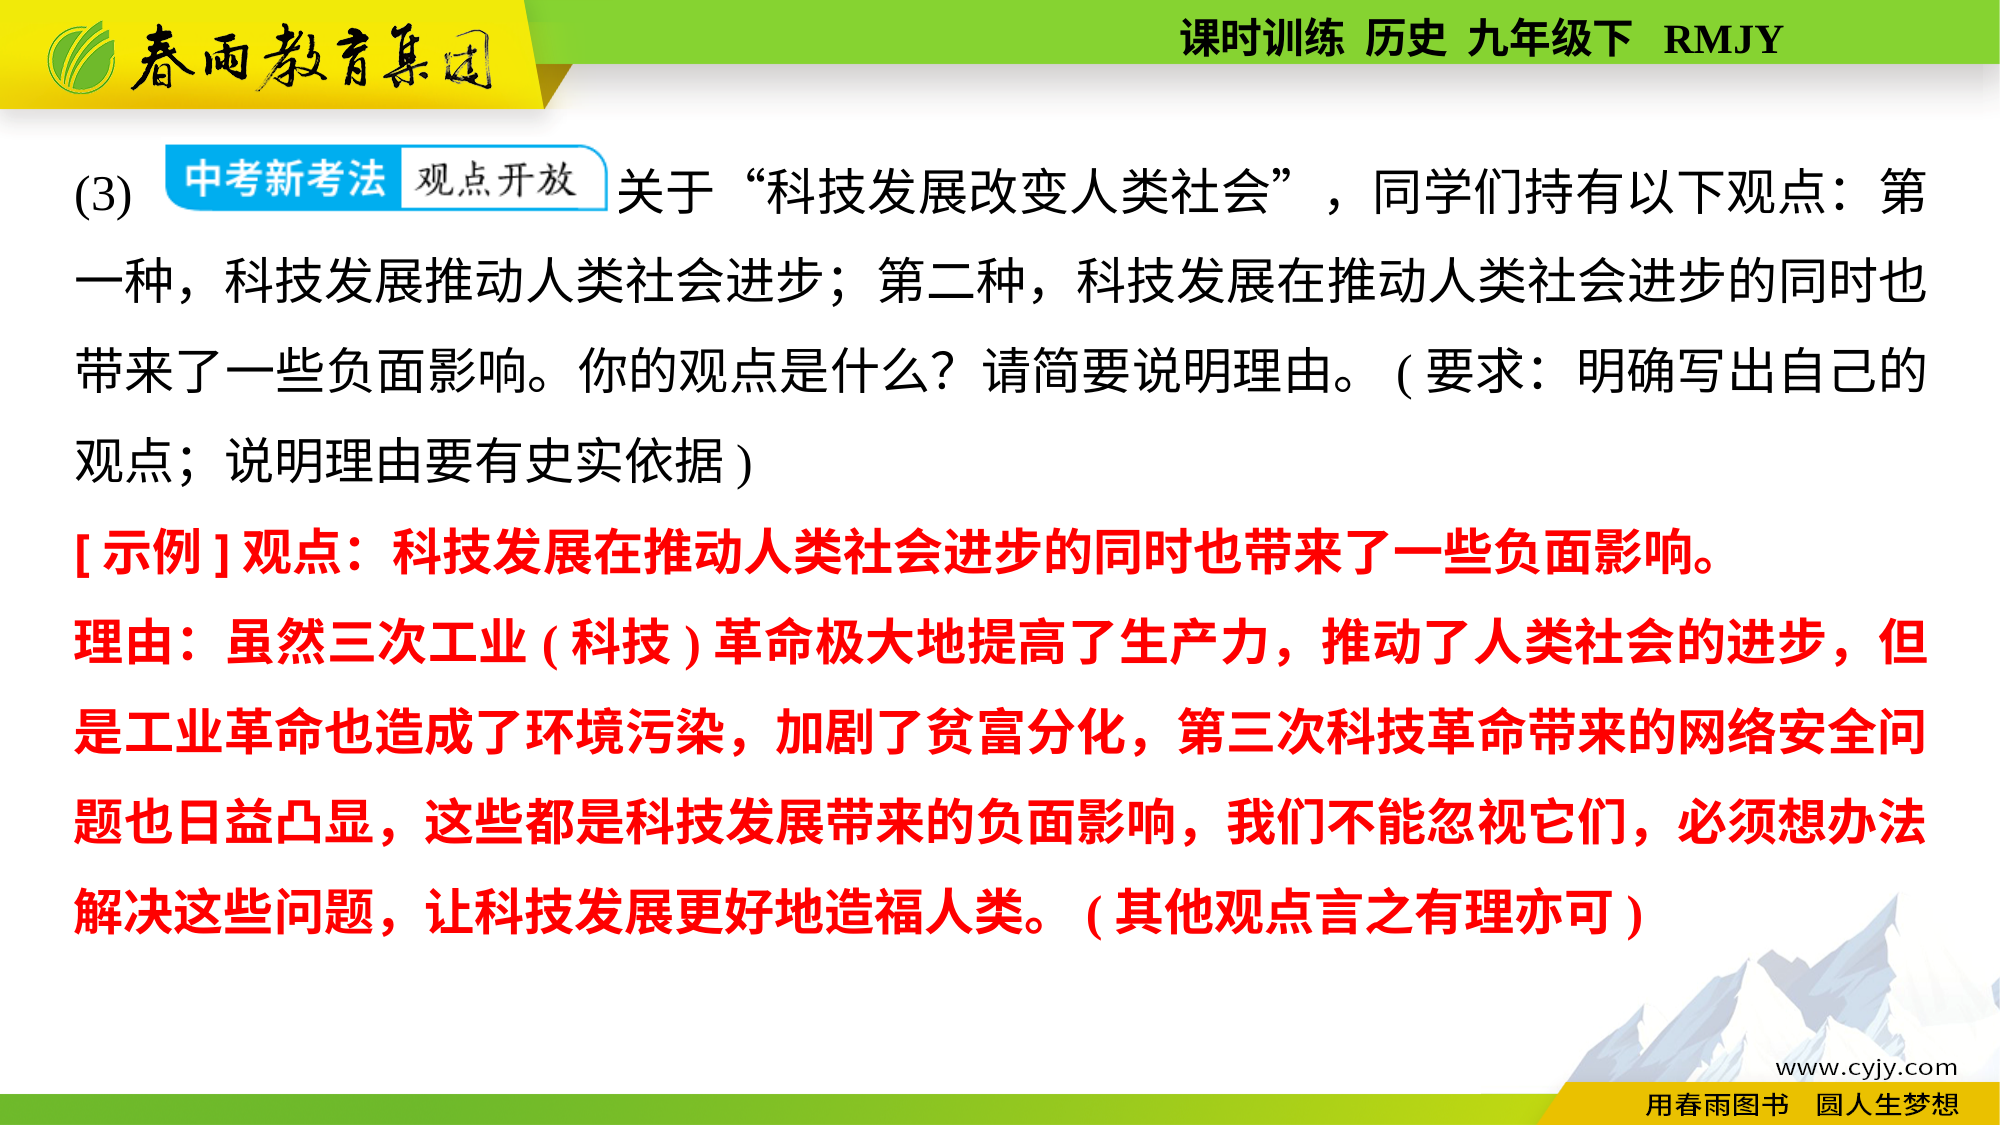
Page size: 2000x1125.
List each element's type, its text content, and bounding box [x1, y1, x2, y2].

picture [0, 0, 2000, 1125]
list (3) 关于“科技发展改变人类社会”，同学们持有以下观点：第一种，科技发展推动人类社会进步；第二种，科技发展在推动人类社会进步的同时也带来了一些负面影响。你的观点是什么？请简要说明理由。(要求：明确写出自己的观点；说明理由要有史实依据) [59, 122, 1944, 482]
text_box [示例]观点：科技发展在推动人类社会进步的同时也带来了一些负面影响。 理由：虽然三次工业(科技)革命极大地提高了生产力，推动了人类社会的进步，但是工业革命也造成了环境污染，加剧了贫富分化，第三次科技革命带来的网络安全问题也日益凸显，这些都是科技发展带来的负面影响，我们不能忽视它们，必须想办法解决这些问题，让科技发展更好地造福人类。(其他观点言之有理亦可) [59, 482, 1944, 948]
